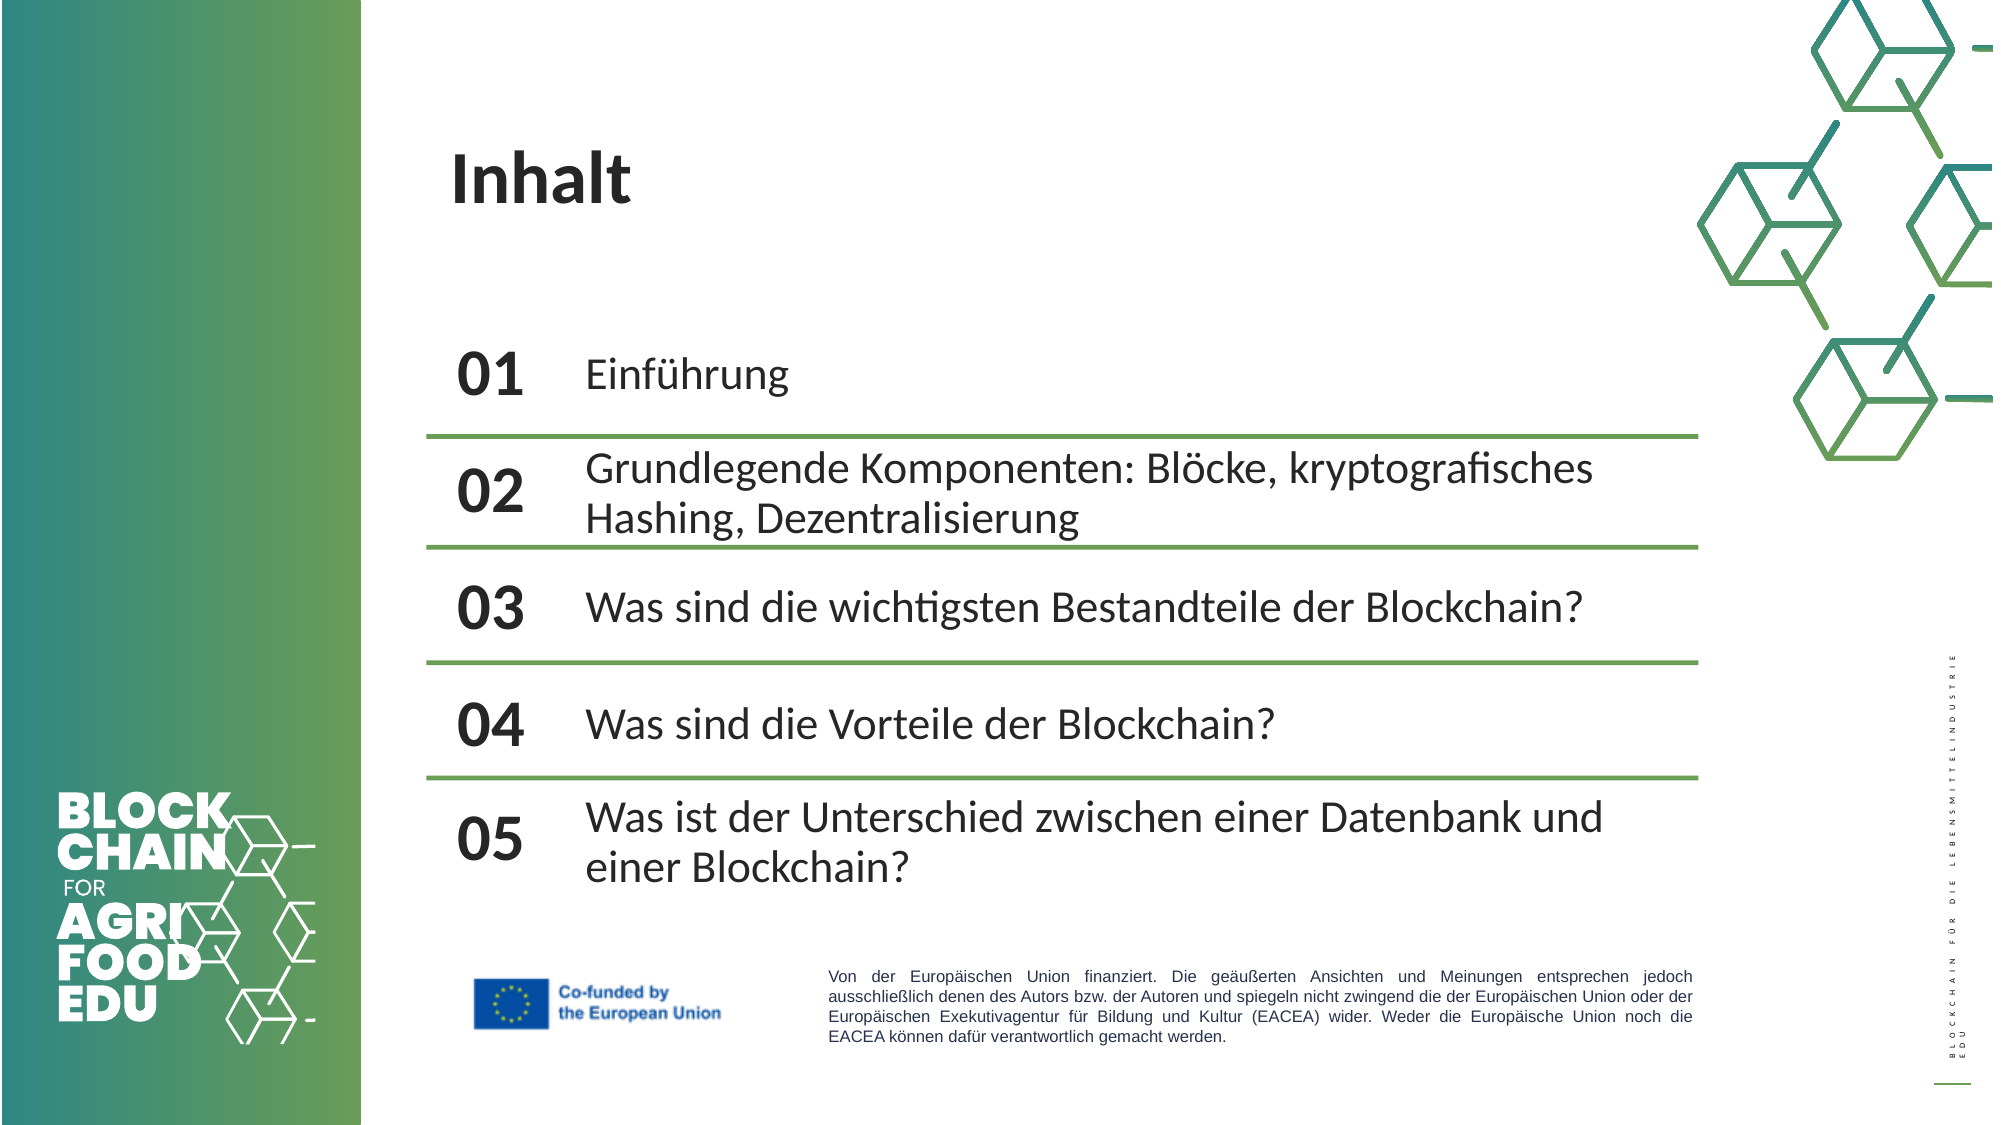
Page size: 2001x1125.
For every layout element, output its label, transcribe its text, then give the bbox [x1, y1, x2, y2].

list Einführung [570, 317, 1699, 431]
list Inhalt [435, 120, 1263, 239]
list 01 [433, 317, 549, 431]
list 02 [433, 434, 549, 548]
list 03 [433, 551, 549, 665]
list 05 [433, 782, 549, 896]
list Grundlegende Komponenten: Blöcke, kryptografisches Hashing, Dezentralisierung [570, 510, 1699, 548]
picture [471, 976, 740, 1033]
list Was ist der Unterschied zwischen einer Datenbank und einer Blockchain? [570, 821, 1699, 935]
list 04 [433, 668, 549, 782]
list Was sind die Vorteile der Blockchain? [570, 668, 1699, 782]
list Was sind die wichtigsten Bestandteile der Blockchain? [570, 551, 1699, 665]
